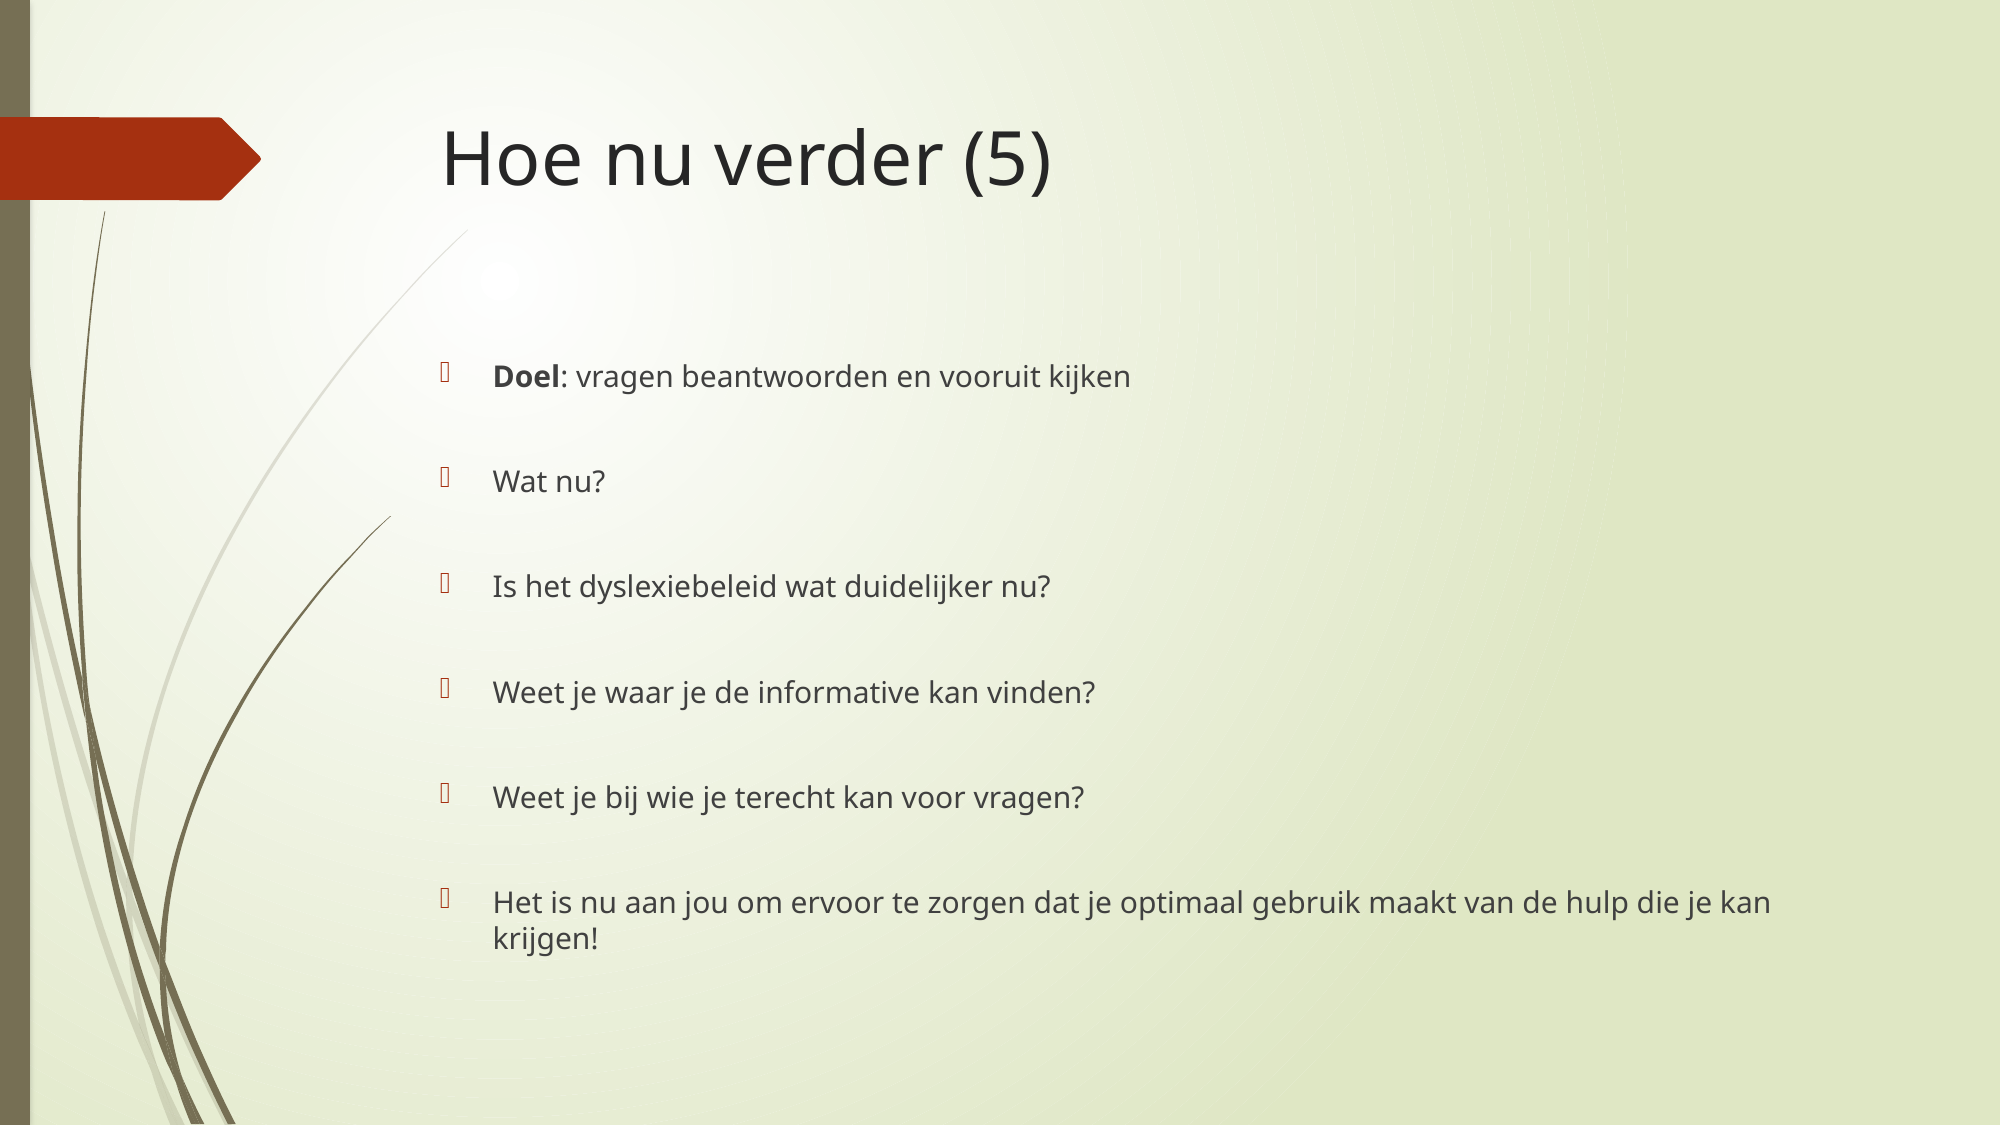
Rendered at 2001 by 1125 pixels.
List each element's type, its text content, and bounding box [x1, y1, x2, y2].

title Hoe nu verder (5) [425, 102, 1888, 313]
list Doel: vragen beantwoorden en vooruit kijken Wat nu? Is het dyslexiebeleid wat duidelijker nu? Weet je waar je de informative kan vinden? Weet je bij wie je terecht kan voor vragen? Het is nu aan jou om ervoor te zorgen dat je optimaal gebruik maakt van de hulp die je kan krijgen! [424, 350, 1888, 970]
